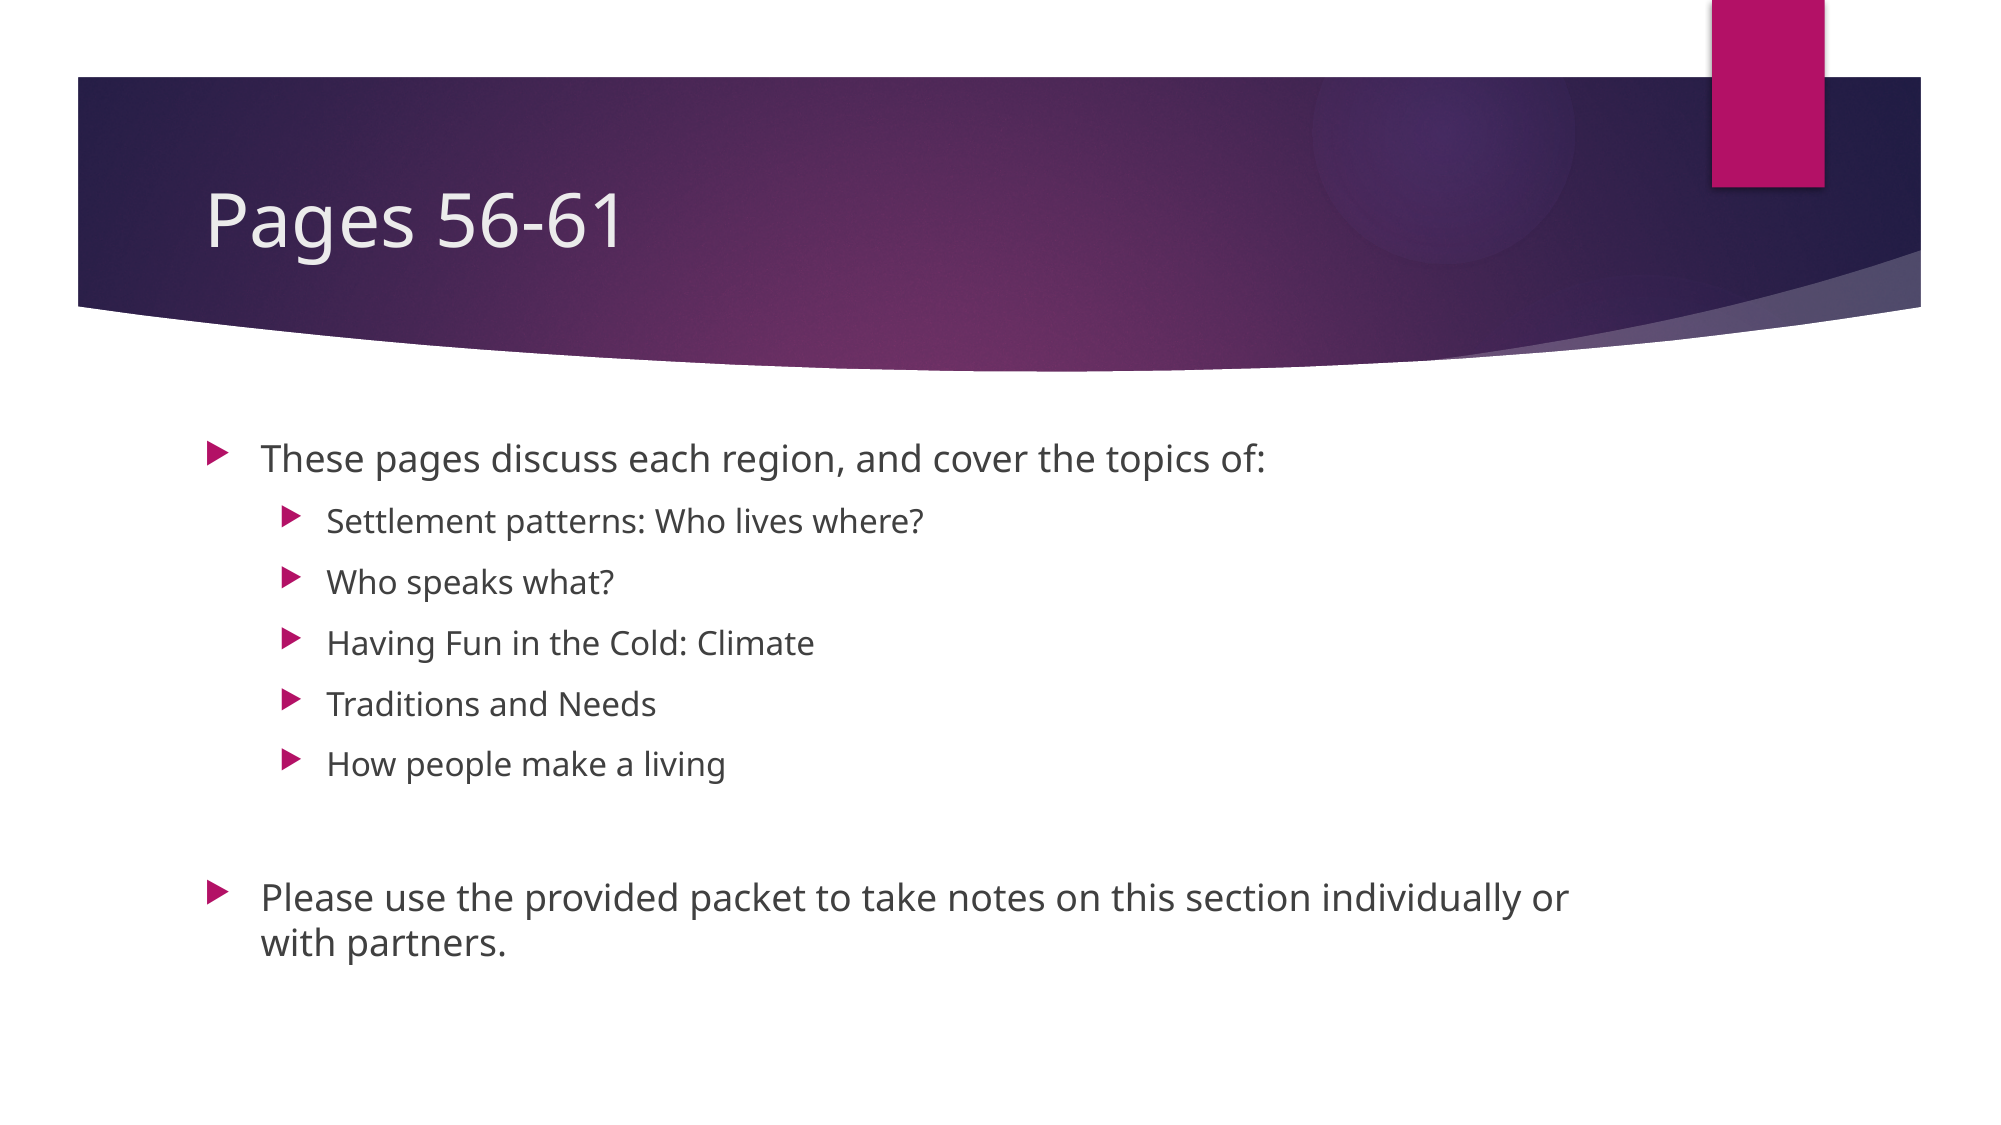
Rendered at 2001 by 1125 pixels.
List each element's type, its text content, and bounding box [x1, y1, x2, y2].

title Pages 56-61 [189, 159, 1627, 276]
list These pages discuss each region, and cover the topics of: Settlement patterns: Who lives where? Who speaks what? Having Fun in the Cold: Climate Traditions and Needs How people make a living Please use the provided packet to take notes on this section individually or with partners. [189, 427, 1638, 988]
